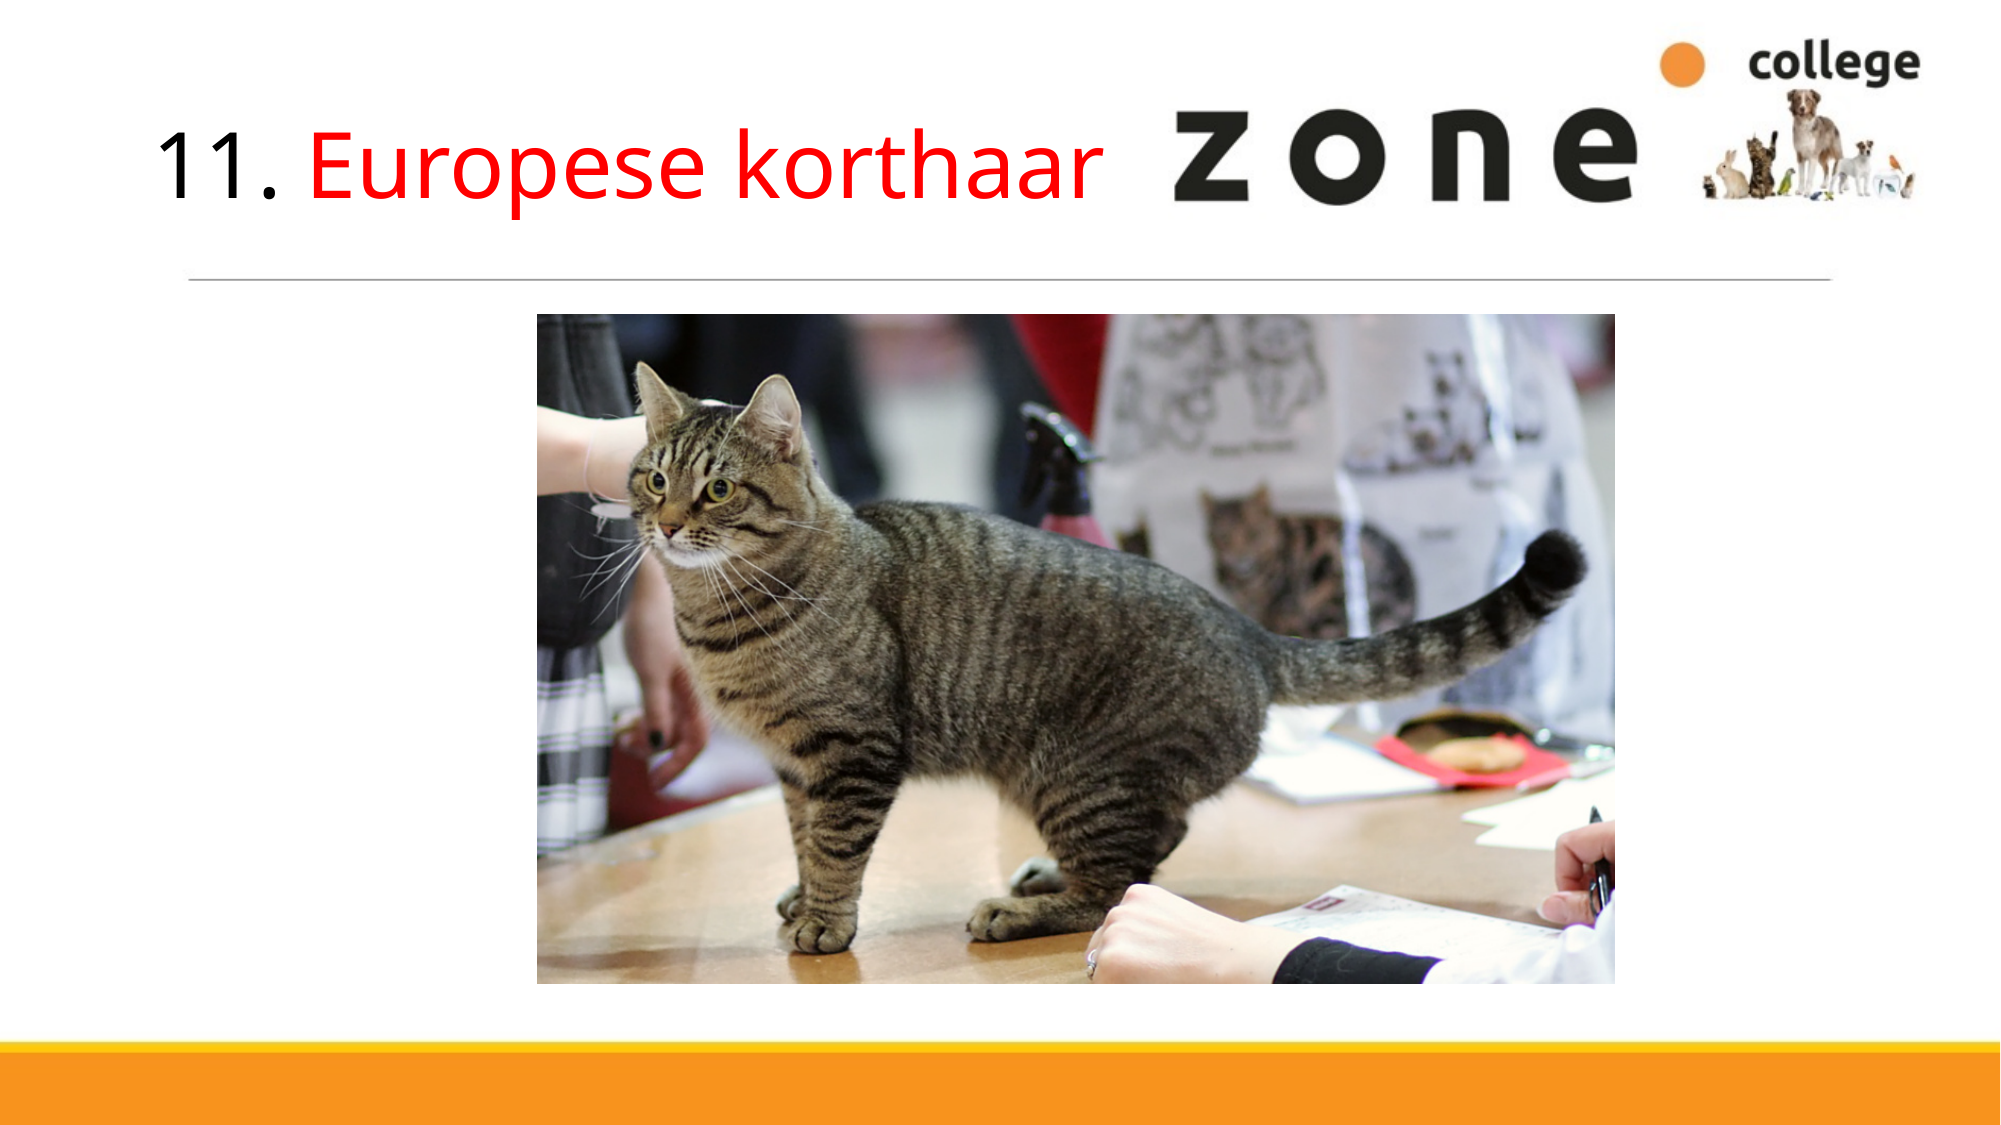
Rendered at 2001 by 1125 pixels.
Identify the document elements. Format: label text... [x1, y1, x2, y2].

title 11. Europese korthaar [137, 59, 1863, 278]
picture [0, 0, 2001, 1125]
